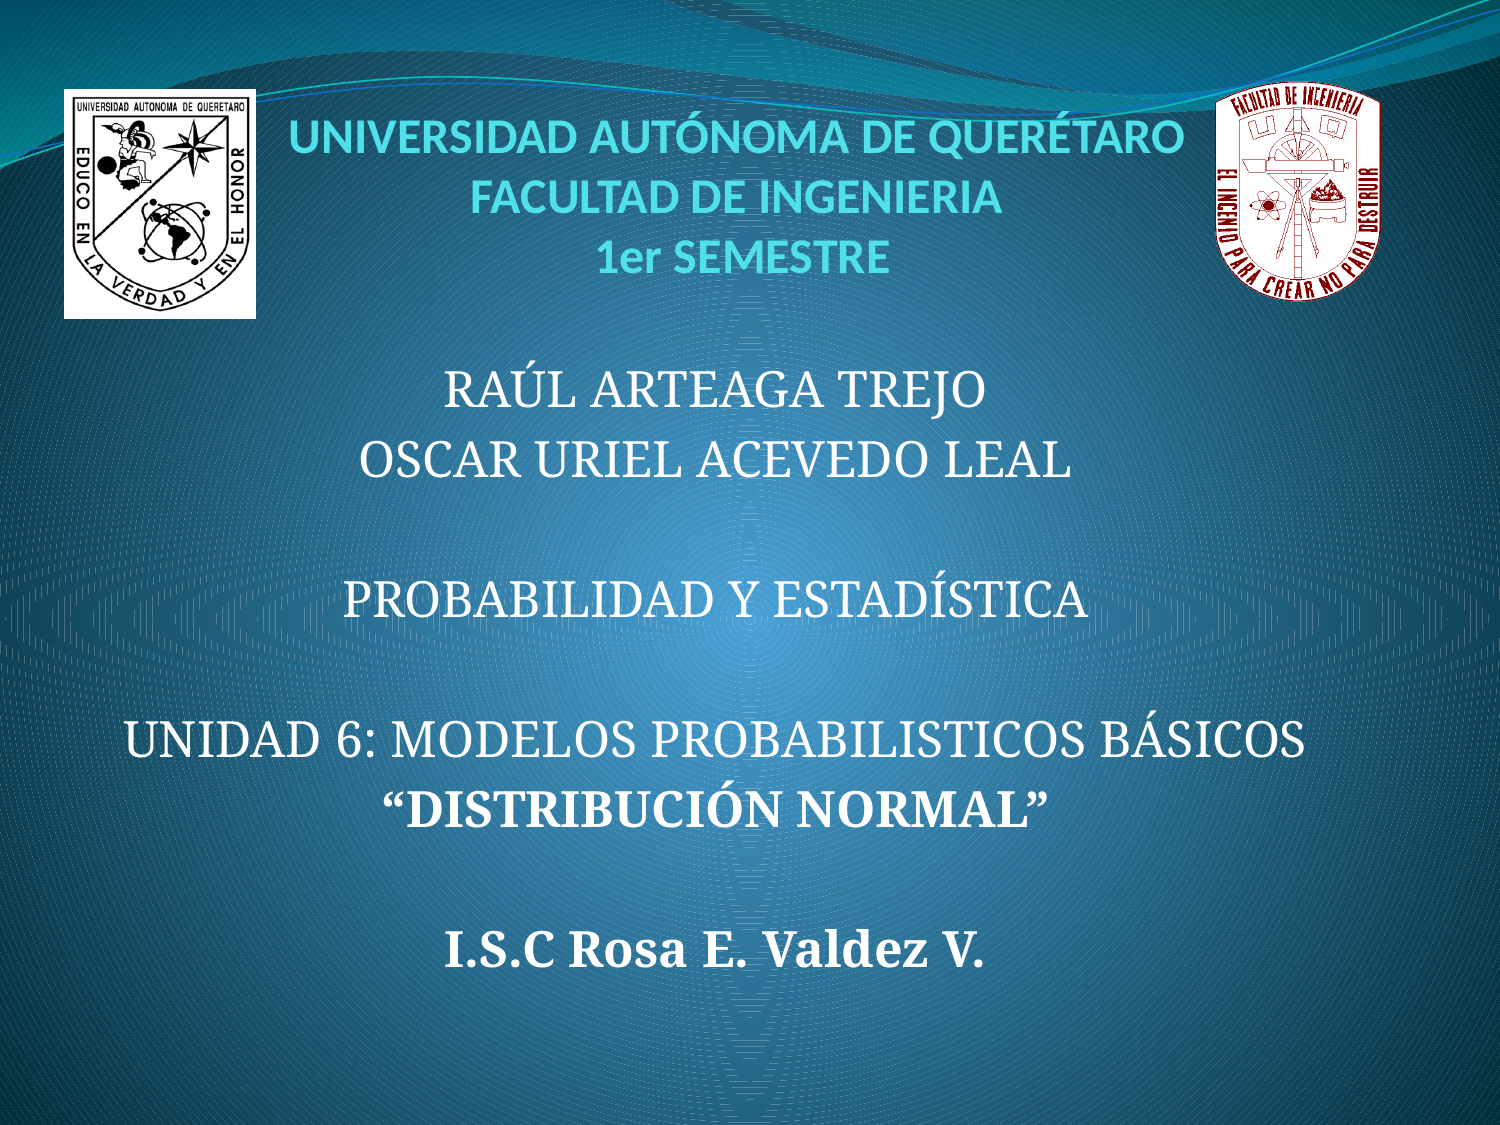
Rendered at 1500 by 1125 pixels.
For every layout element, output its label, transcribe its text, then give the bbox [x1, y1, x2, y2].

title UNIVERSIDAD AUTÓNOMA DE QUERÉTARO FACULTAD DE INGENIERIA 1er SEMESTRE [100, 30, 1389, 284]
picture [64, 89, 256, 319]
picture [1210, 77, 1385, 305]
subtitle RAÚL ARTEAGA TREJO OSCAR URIEL ACEVEDO LEAL PROBABILIDAD Y ESTADÍSTICA UNIDAD 6: MODELOS PROBABILISTICOS BÁSICOS “DISTRIBUCIÓN NORMAL” I.S.C Rosa E. Valdez V. [76, 349, 1366, 1083]
